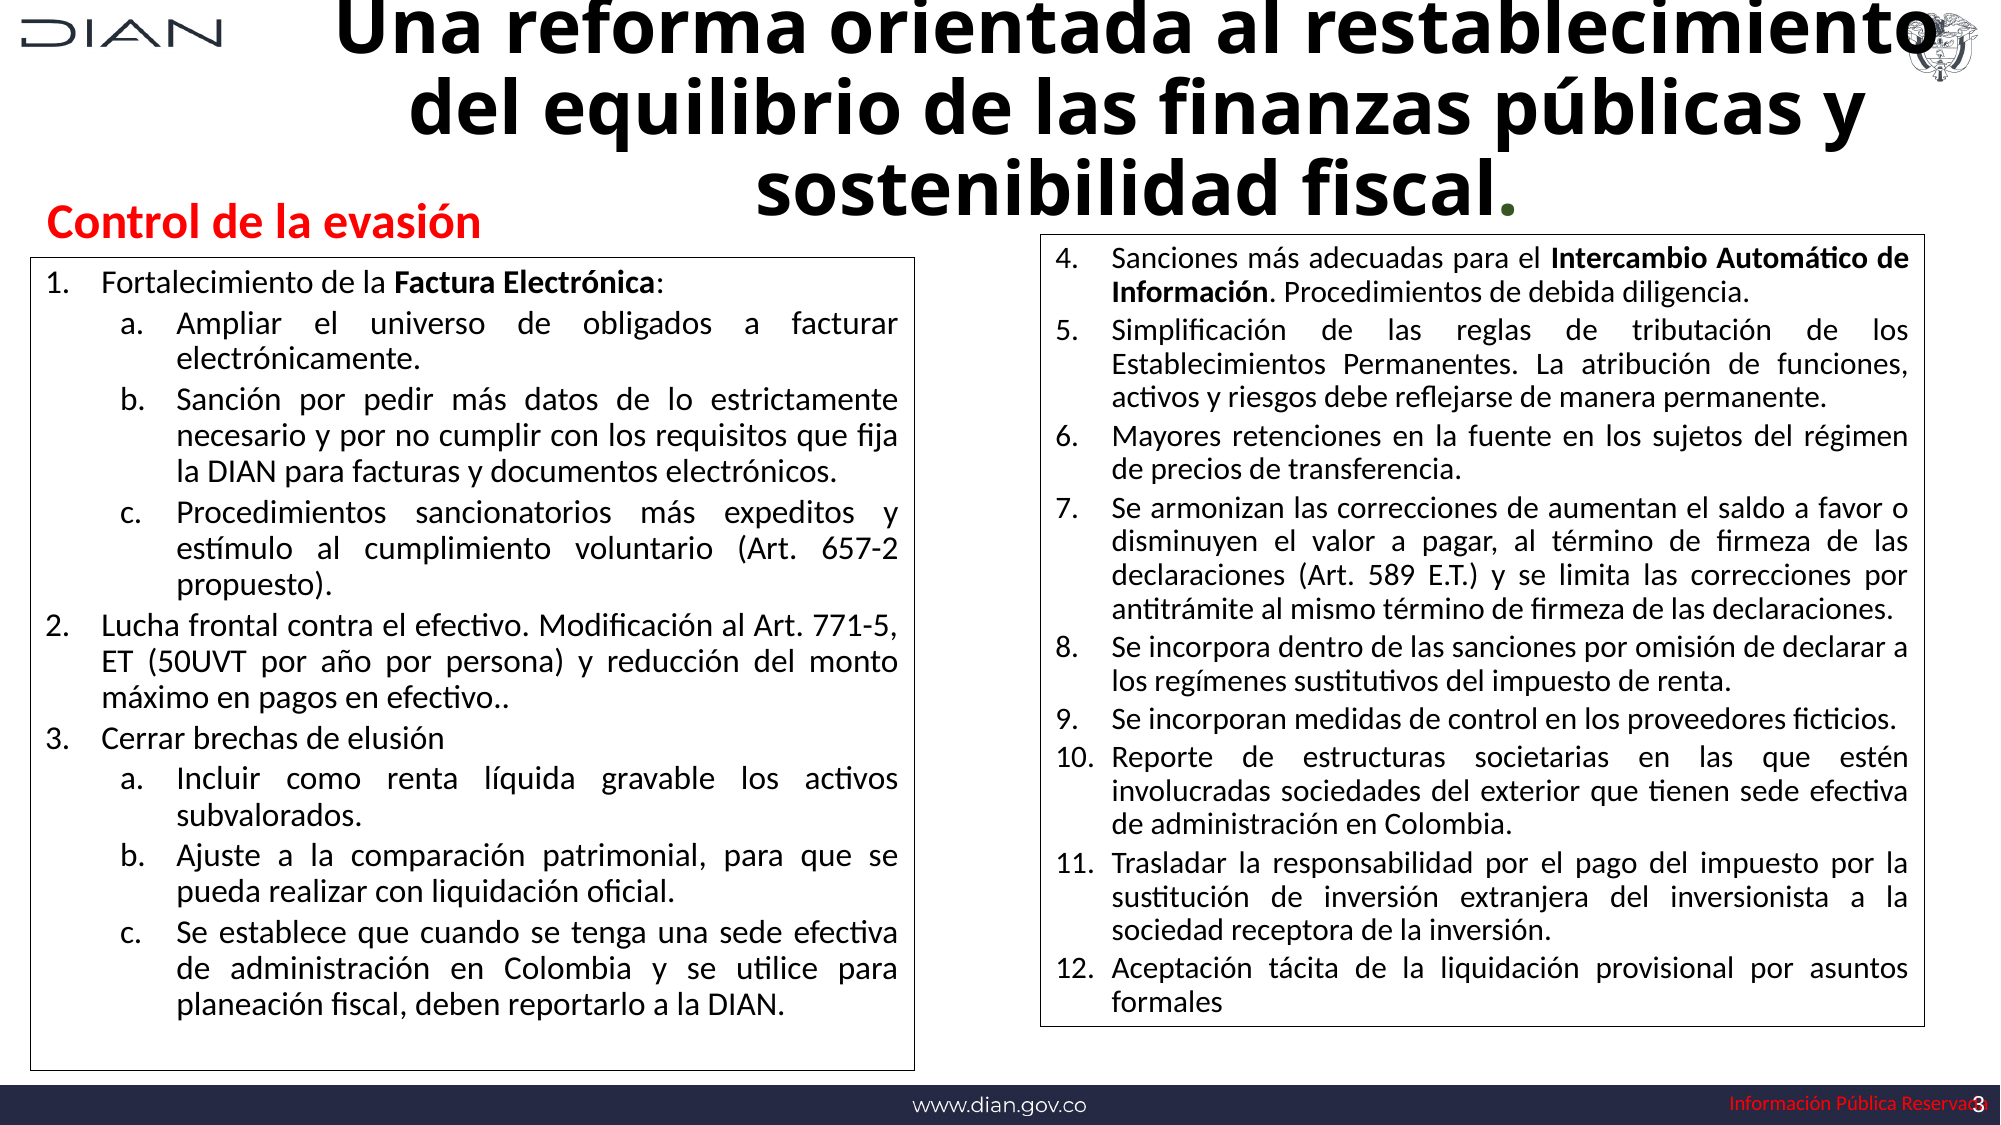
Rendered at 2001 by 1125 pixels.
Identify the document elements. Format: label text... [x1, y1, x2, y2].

text_box Sanciones más adecuadas para el Intercambio Automático de Información. Procedimientos de debida diligencia. Simplificación de las reglas de tributación de los Establecimientos Permanentes. La atribución de funciones, activos y riesgos debe reflejarse de manera permanente. Mayores retenciones en la fuente en los sujetos del régimen de precios de transferencia. Se armonizan las correcciones de aumentan el saldo a favor o disminuyen el valor a pagar, al término de firmeza de las declaraciones (Art. 589 E.T.) y se limita las correcciones por antitrámite al mismo término de firmeza de las declaraciones. Se incorpora dentro de las sanciones por omisión de declarar a los regímenes sustitutivos del impuesto de renta. Se incorporan medidas de control en los proveedores ficticios. Reporte de estructuras societarias en las que estén involucradas sociedades del exterior que tienen sede efectiva de administración en Colombia. Trasladar la responsabilidad por el pago del impuesto por la sustitución de inversión extranjera del inversionista a la sociedad receptora de la inversión. Aceptación tácita de la liquidación provisional por asuntos formales [1040, 234, 1925, 1027]
title Una reforma orientada al restablecimiento del equilibrio de las finanzas públicas y sostenibilidad fiscal. [275, 1, 2000, 220]
text_box Control de la evasión [32, 181, 498, 257]
picture [0, 0, 262, 70]
text_box Fortalecimiento de la Factura Electrónica: Ampliar el universo de obligados a facturar electrónicamente. Sanción por pedir más datos de lo estrictamente necesario y por no cumplir con los requisitos que fija la DIAN para facturas y documentos electrónicos. Procedimientos sancionatorios más expeditos y estímulo al cumplimiento voluntario (Art. 657-2 propuesto). Lucha frontal contra el efectivo. Modificación al Art. 771-5, ET (50UVT por año por persona) y reducción del monto máximo en pagos en efectivo.. Cerrar brechas de elusión Incluir como renta líquida gravable los activos subvalorados. Ajuste a la comparación patrimonial, para que se pueda realizar con liquidación oficial. Se establece que cuando se tenga una sede efectiva de administración en Colombia y se utilice para planeación fiscal, deben reportarlo a la DIAN. [30, 257, 915, 1071]
picture [0, 1085, 2000, 1125]
slide_number 3 [1550, 1085, 2000, 1122]
